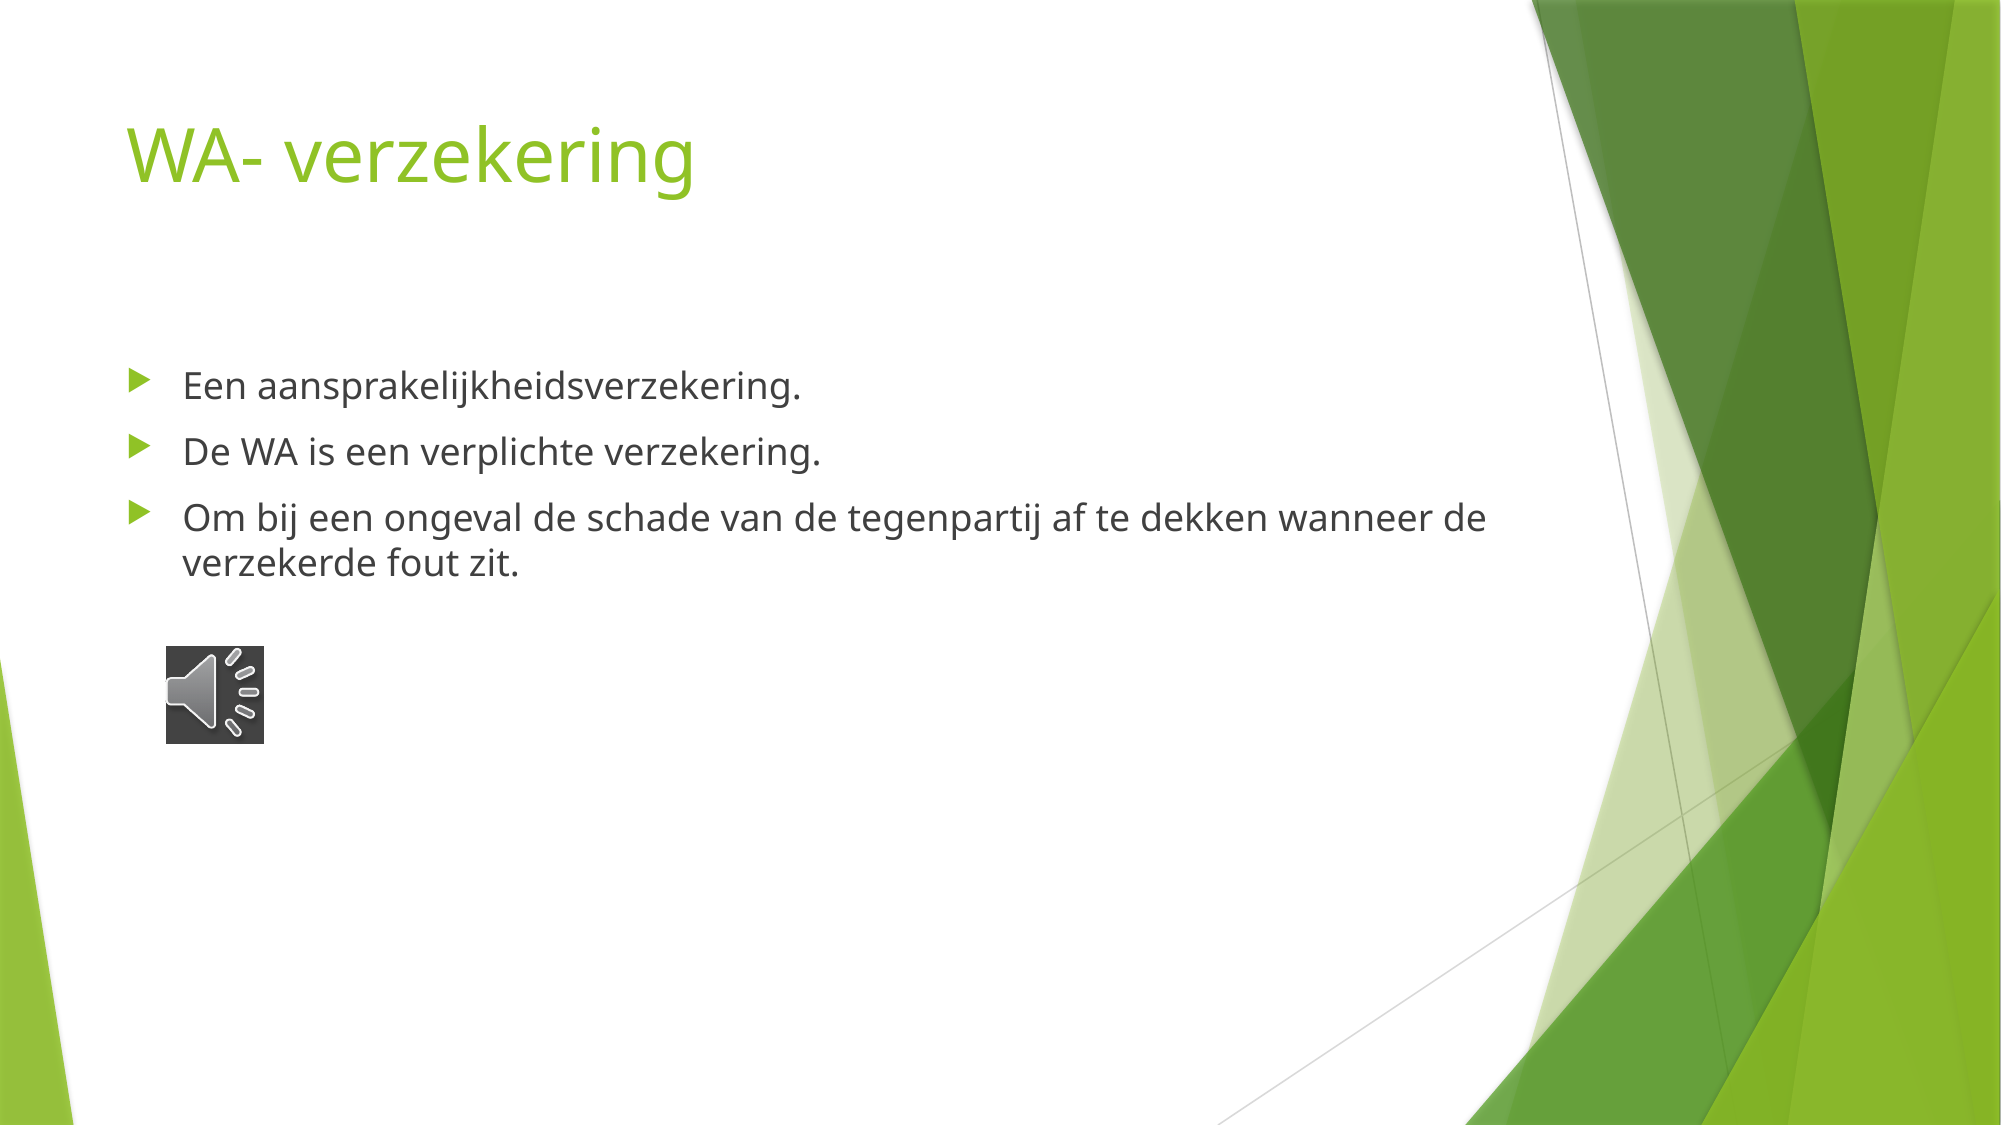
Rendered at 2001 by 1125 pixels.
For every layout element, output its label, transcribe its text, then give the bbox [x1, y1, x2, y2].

title WA- verzekering [111, 99, 1522, 317]
picture [164, 644, 266, 746]
list Een aansprakelijkheidsverzekering. De WA is een verplichte verzekering. Om bij een ongeval de schade van de tegenpartij af te dekken wanneer de verzekerde fout zit. [111, 354, 1522, 992]
